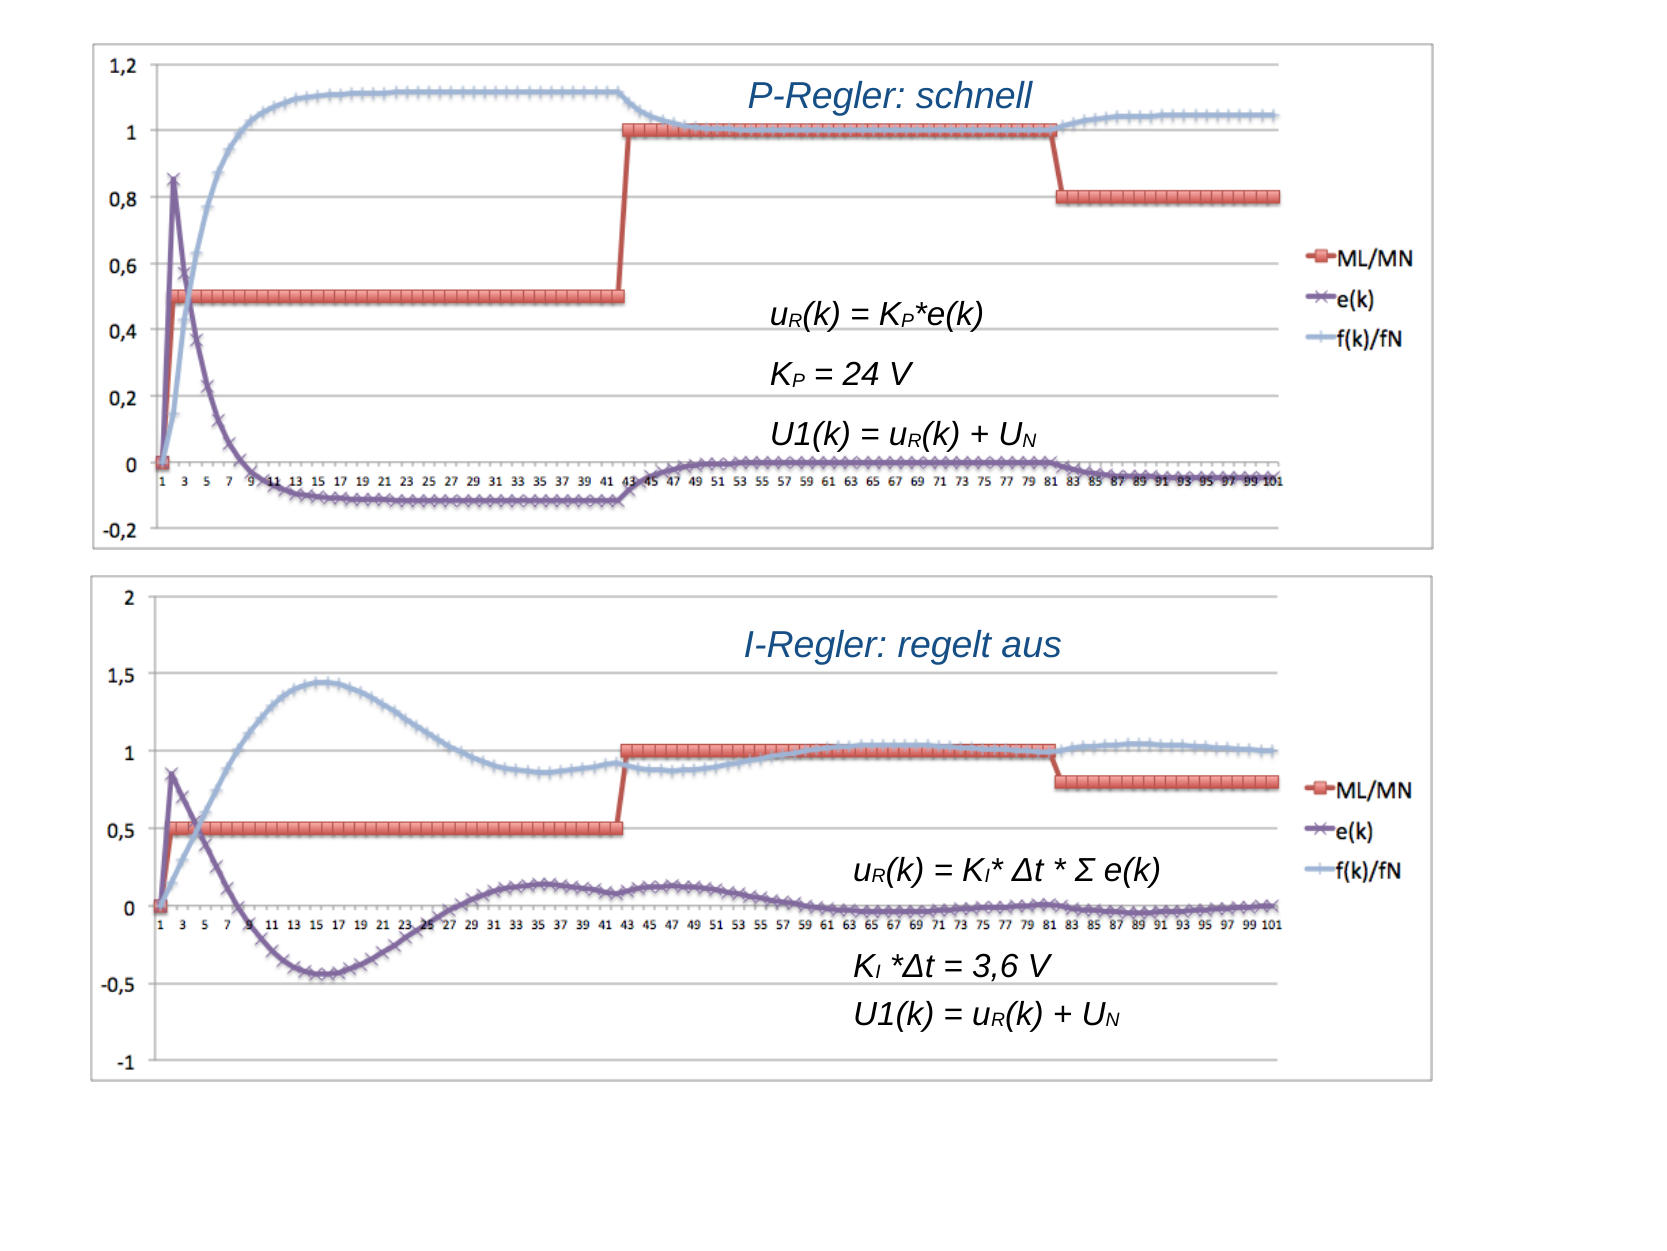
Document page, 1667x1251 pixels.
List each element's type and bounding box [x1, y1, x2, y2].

text_box [91, 43, 1435, 550]
text_box [90, 575, 1433, 1082]
